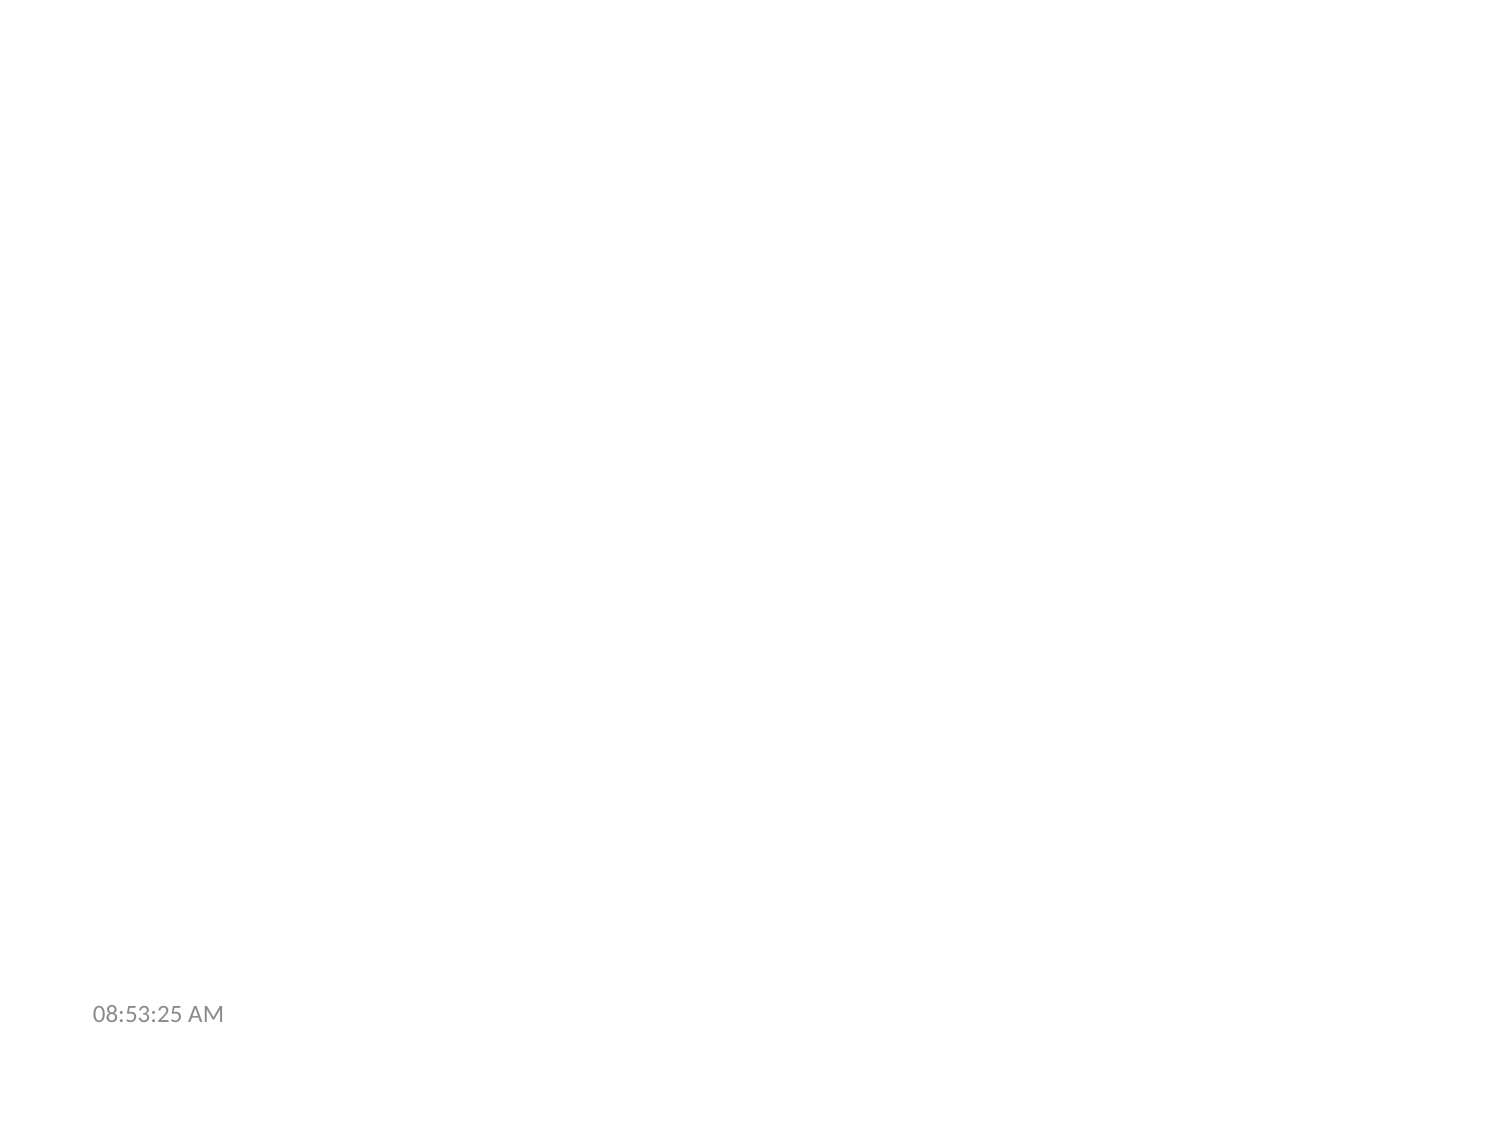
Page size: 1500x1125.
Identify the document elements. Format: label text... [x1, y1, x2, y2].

text_box 3:35:09 PM [77, 982, 428, 1043]
